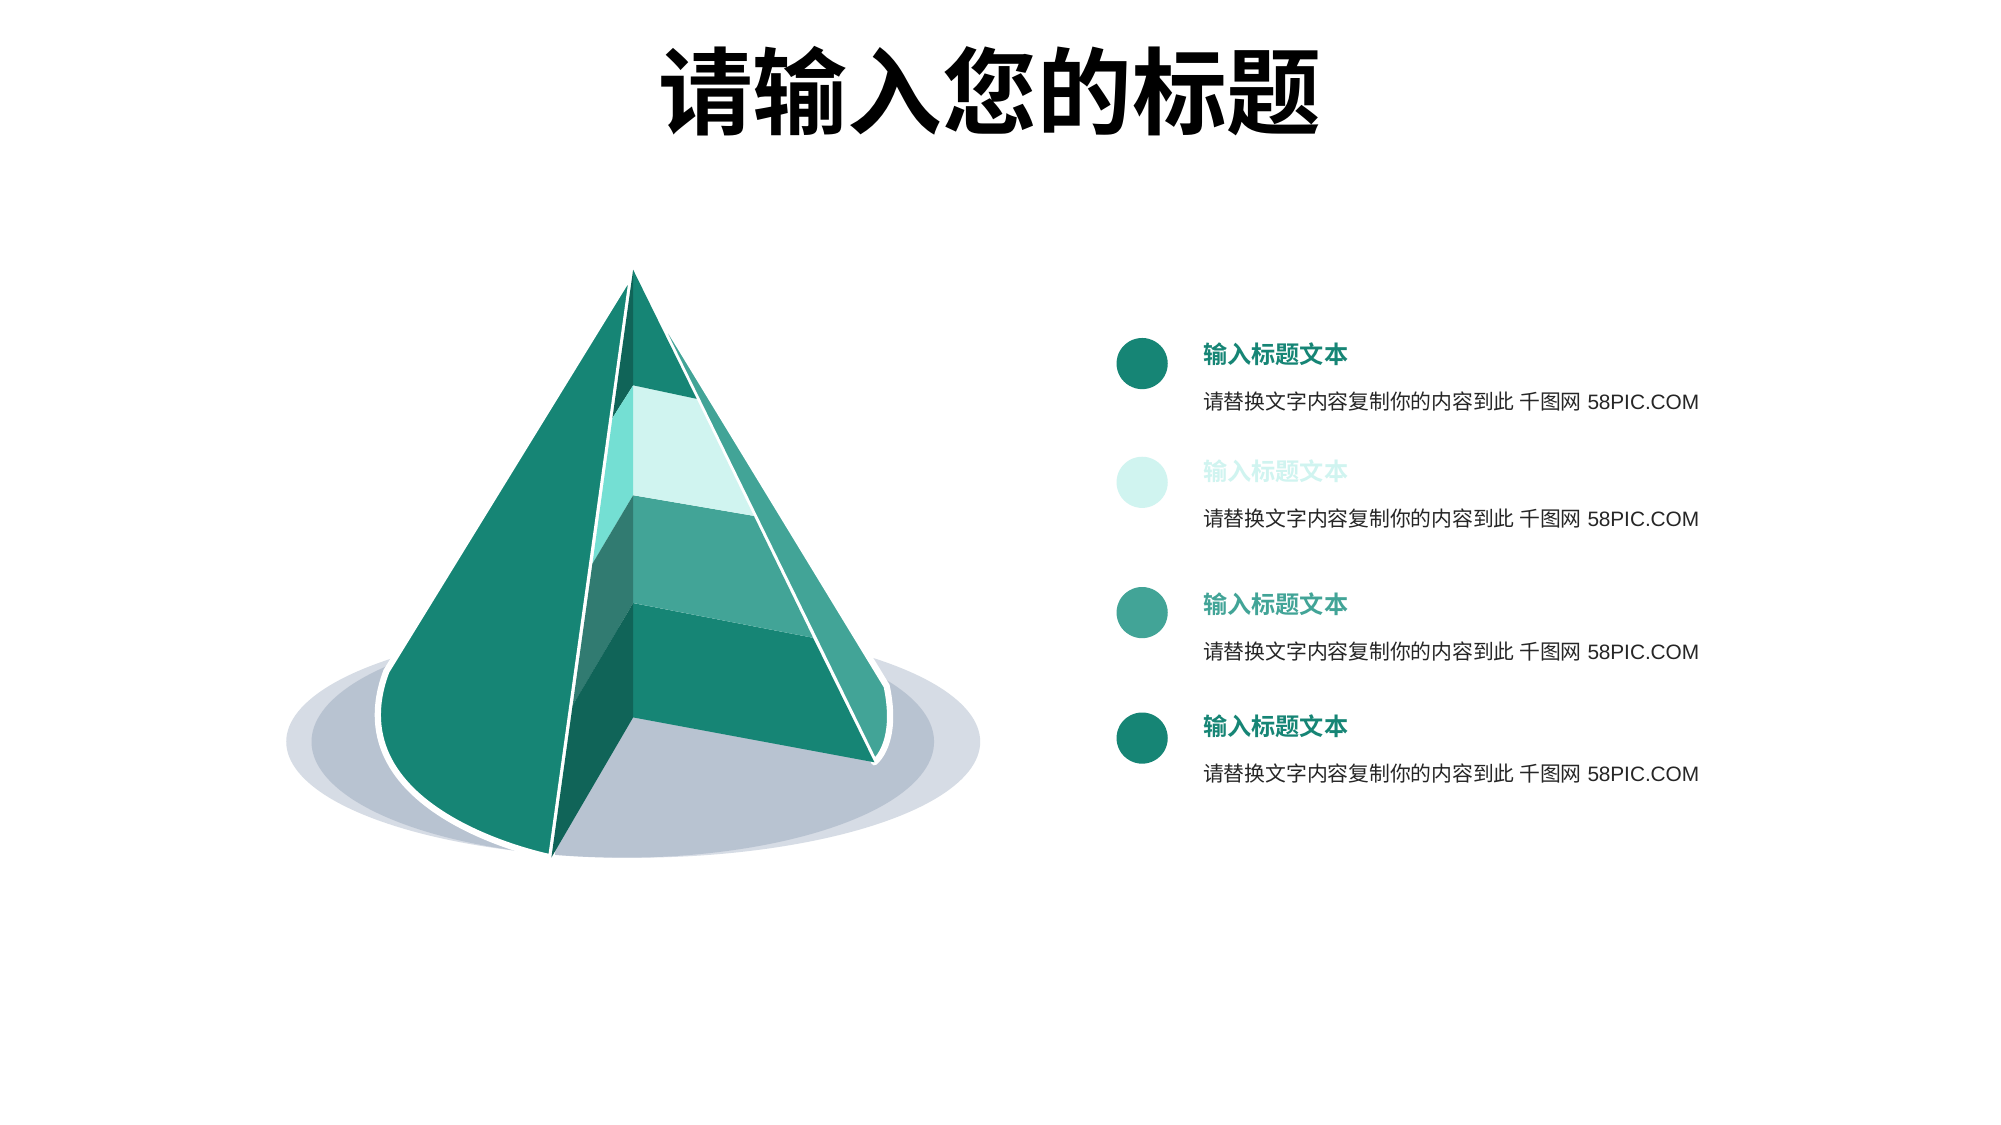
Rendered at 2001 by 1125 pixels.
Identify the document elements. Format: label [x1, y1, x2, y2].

text_box [1116, 335, 1767, 426]
text_box [1116, 707, 1767, 802]
text_box [1116, 585, 1767, 680]
text_box [1116, 452, 1767, 548]
text_box [286, 269, 981, 858]
